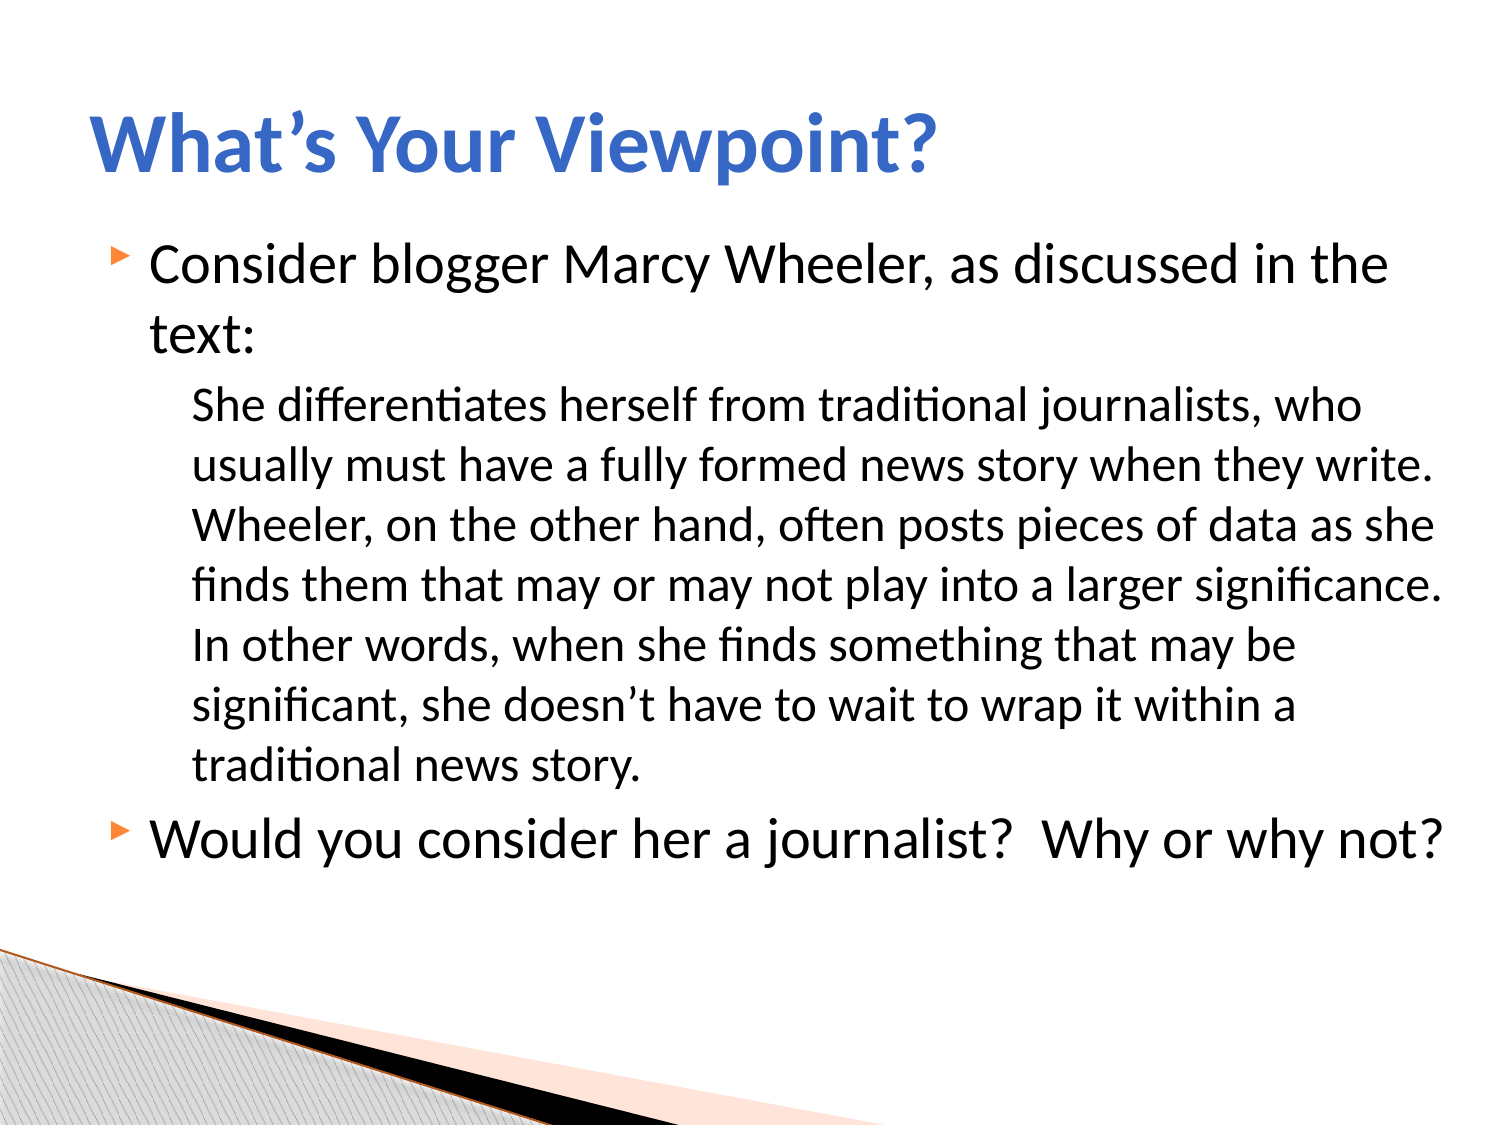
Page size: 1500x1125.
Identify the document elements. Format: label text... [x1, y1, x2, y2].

list Consider blogger Marcy Wheeler, as discussed in the text: She differentiates herself from traditional journalists, who usually must have a fully formed news story when they write. Wheeler, on the other hand, often posts pieces of data as she finds them that may or may not play into a larger significance. In other words, when she finds something that may be significant, she doesn’t have to wait to wrap it within a traditional news story. Would you consider her a journalist? Why or why not? [75, 217, 1463, 1013]
title What’s Your Viewpoint? [75, 45, 1425, 233]
